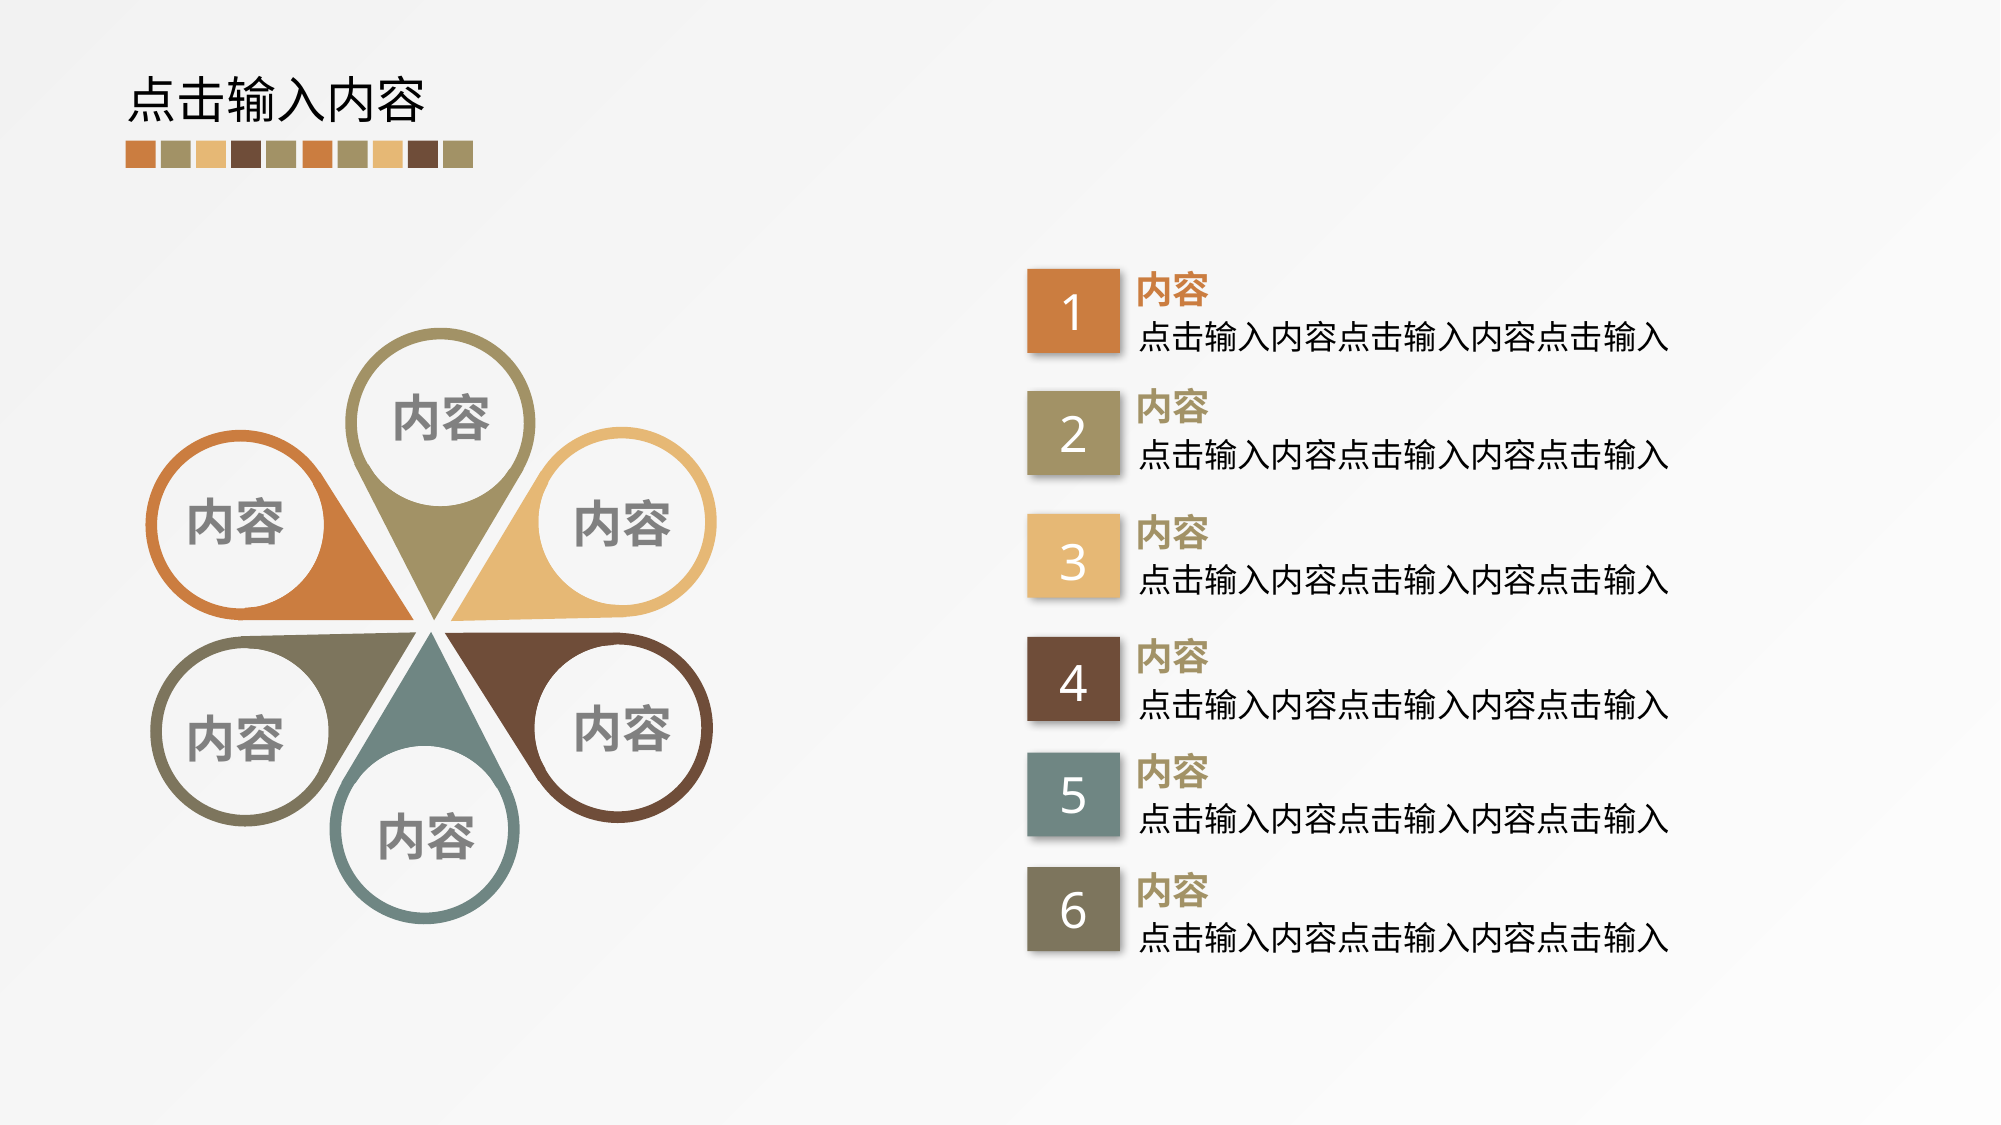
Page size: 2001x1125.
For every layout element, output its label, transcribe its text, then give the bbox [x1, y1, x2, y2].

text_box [125, 140, 474, 168]
text_box 点击输入内容 [111, 61, 442, 137]
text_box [145, 327, 717, 925]
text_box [1027, 258, 1689, 966]
